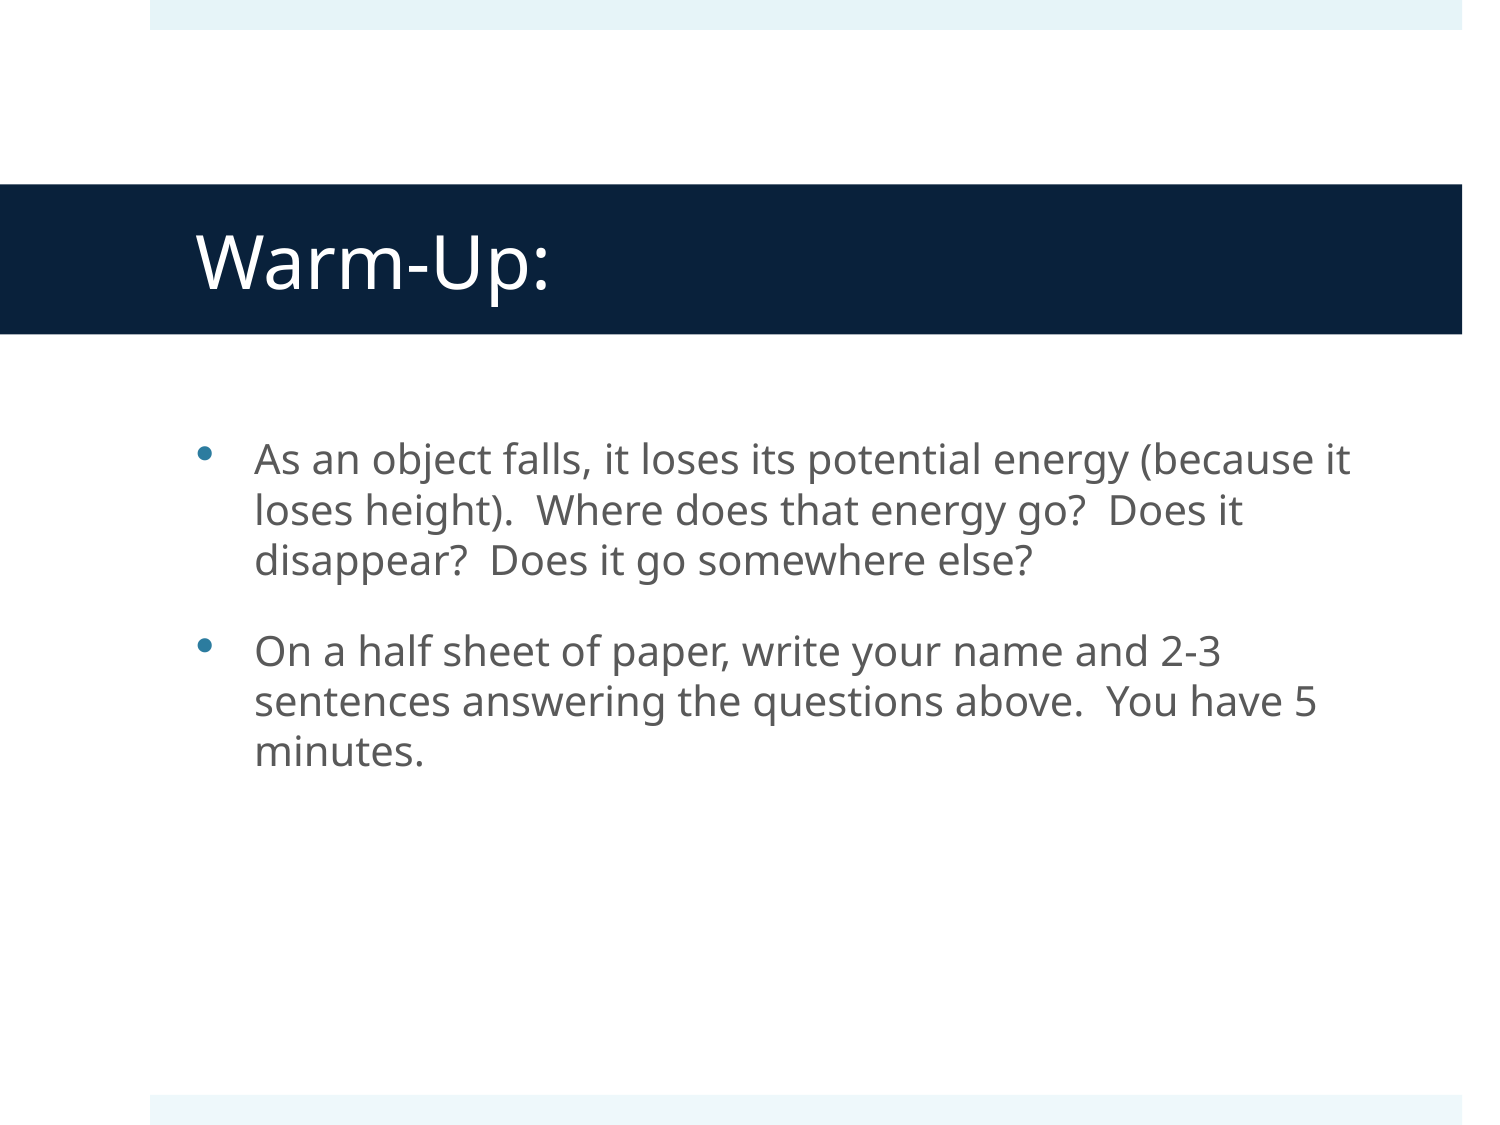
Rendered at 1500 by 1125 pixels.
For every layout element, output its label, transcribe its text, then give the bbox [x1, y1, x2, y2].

list As an object falls, it loses its potential energy (because it loses height). Where does that energy go? Does it disappear? Does it go somewhere else? On a half sheet of paper, write your name and 2-3 sentences answering the questions above. You have 5 minutes. [182, 425, 1432, 1028]
title Warm-Up: [0, 184, 1463, 335]
